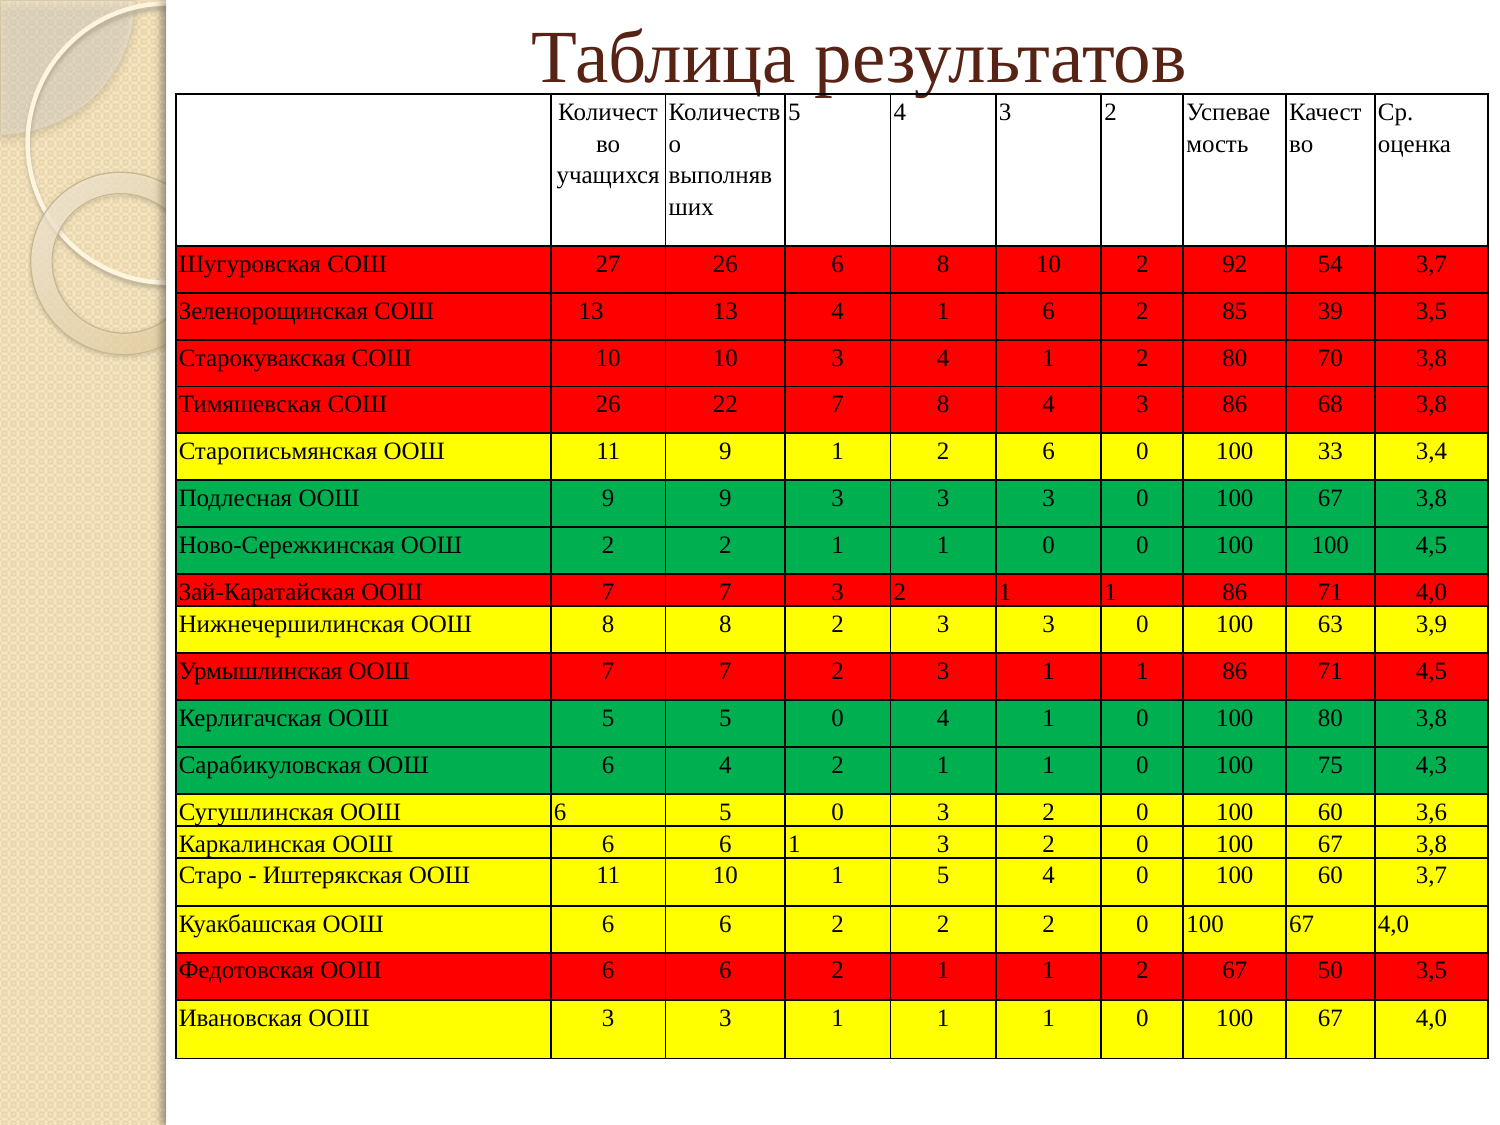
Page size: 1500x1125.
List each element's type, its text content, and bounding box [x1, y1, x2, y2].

table_cell 7 [552, 575, 665, 605]
table_cell 3,4 [1376, 434, 1487, 479]
table_cell 2 [997, 795, 1100, 825]
table_cell 1 [786, 1001, 890, 1058]
table_cell 100 [1184, 434, 1285, 479]
table_cell 3,8 [1376, 481, 1487, 526]
table_cell Зай-Каратайская ООШ [177, 575, 550, 605]
table_cell 67 [1287, 907, 1374, 952]
table_cell Урмышлинская ООШ [177, 654, 550, 699]
table_cell 6 [997, 434, 1100, 479]
table_cell 2 [1102, 247, 1182, 292]
table_cell 2 [786, 907, 890, 952]
table_cell 0 [1102, 907, 1182, 952]
table_cell 60 [1287, 859, 1374, 905]
table_cell 0 [997, 528, 1100, 573]
table_cell Зеленорощинская СОШ [177, 294, 550, 339]
table_header [177, 95, 550, 245]
table_cell 3 [786, 341, 890, 386]
table_cell 3,6 [1376, 795, 1487, 825]
table_cell 3 [891, 654, 995, 699]
table_cell 6 [997, 294, 1100, 339]
table_cell 3,5 [1376, 954, 1487, 999]
table_cell 100 [1287, 528, 1374, 573]
table_cell 50 [1287, 954, 1374, 999]
table_cell 4 [891, 341, 995, 386]
table_cell 8 [666, 607, 784, 652]
table_cell 6 [552, 954, 665, 999]
table_cell 5 [552, 701, 665, 746]
table_cell 9 [666, 481, 784, 526]
table_cell 7 [786, 387, 890, 432]
table_cell 0 [1102, 701, 1182, 746]
table_cell 2 [891, 434, 995, 479]
table_cell 100 [1184, 827, 1285, 857]
table_cell Шугуровская СОШ [177, 247, 550, 292]
table_cell 4 [997, 859, 1100, 905]
table_cell 2 [1102, 341, 1182, 386]
table_cell 6 [666, 954, 784, 999]
table_cell 1 [786, 528, 890, 573]
table_cell 11 [552, 859, 665, 905]
table_cell 1 [1102, 654, 1182, 699]
table_cell 3 [891, 795, 995, 825]
table_cell 3,7 [1376, 859, 1487, 905]
table_cell 0 [786, 701, 890, 746]
table_cell 100 [1184, 859, 1285, 905]
table_cell 4,0 [1376, 1001, 1487, 1058]
table_cell 80 [1184, 341, 1285, 386]
table_cell 1 [891, 1001, 995, 1058]
table_cell 92 [1184, 247, 1285, 292]
table_cell 2 [786, 954, 890, 999]
table_cell 67 [1287, 481, 1374, 526]
table_header Количество учащихся [552, 95, 665, 245]
table_cell 86 [1184, 387, 1285, 432]
table_cell 13 [552, 294, 665, 339]
table_cell 22 [666, 387, 784, 432]
table_cell 1 [891, 748, 995, 793]
table_header Количество выполнявших [666, 95, 784, 245]
table_cell 1 [997, 575, 1100, 605]
table_cell 75 [1287, 748, 1374, 793]
table_cell Старо - Иштерякская ООШ [177, 859, 550, 905]
table_cell 1 [786, 434, 890, 479]
table_cell 7 [552, 654, 665, 699]
table_cell 67 [1287, 827, 1374, 857]
table_cell 80 [1287, 701, 1374, 746]
table_header Успеваемость [1184, 95, 1285, 245]
table_cell 4,5 [1376, 528, 1487, 573]
table_cell 6 [552, 907, 665, 952]
table_cell 0 [1102, 859, 1182, 905]
table_cell 3 [786, 575, 890, 605]
table_cell 3 [552, 1001, 665, 1058]
table_cell 60 [1287, 795, 1374, 825]
table_cell 9 [552, 481, 665, 526]
table_cell 67 [1287, 1001, 1374, 1058]
table_cell 3,5 [1376, 294, 1487, 339]
title Таблица результатов [235, 0, 1466, 93]
table_cell Куакбашская ООШ [177, 907, 550, 952]
table_cell 68 [1287, 387, 1374, 432]
table_cell 2 [786, 607, 890, 652]
table_cell 0 [1102, 607, 1182, 652]
table_cell 2 [891, 907, 995, 952]
table_cell 100 [1184, 528, 1285, 573]
table_cell 2 [1102, 954, 1182, 999]
table_cell 5 [666, 795, 784, 825]
table_cell Керлигачская ООШ [177, 701, 550, 746]
table_cell Сугушлинская ООШ [177, 795, 550, 825]
table_cell 100 [1184, 607, 1285, 652]
table_cell 7 [666, 654, 784, 699]
table_cell 100 [1184, 748, 1285, 793]
table_cell 67 [1184, 954, 1285, 999]
table_cell 1 [891, 528, 995, 573]
table_cell 0 [1102, 827, 1182, 857]
table_cell 11 [552, 434, 665, 479]
table_cell 63 [1287, 607, 1374, 652]
table_cell 3,8 [1376, 341, 1487, 386]
table_cell Подлесная ООШ [177, 481, 550, 526]
table_cell 2 [552, 528, 665, 573]
table_cell 2 [786, 654, 890, 699]
table_cell 5 [666, 701, 784, 746]
table_cell 100 [1184, 481, 1285, 526]
table_cell Ново-Сережкинская ООШ [177, 528, 550, 573]
table_header 2 [1102, 95, 1182, 245]
table_cell 3,8 [1376, 827, 1487, 857]
table_cell 13 [666, 294, 784, 339]
table_cell 100 [1184, 795, 1285, 825]
table_cell 0 [1102, 528, 1182, 573]
table_cell 0 [1102, 748, 1182, 793]
table_cell 100 [1184, 907, 1285, 952]
table_cell 1 [997, 341, 1100, 386]
table_cell 8 [552, 607, 665, 652]
table_cell 6 [786, 247, 890, 292]
table_cell 6 [666, 827, 784, 857]
table_cell 5 [891, 859, 995, 905]
table_cell 8 [891, 387, 995, 432]
table_cell 10 [666, 341, 784, 386]
table_cell 1 [891, 294, 995, 339]
table_cell 4 [891, 701, 995, 746]
table_cell 33 [1287, 434, 1374, 479]
table_cell 2 [786, 748, 890, 793]
table_cell 27 [552, 247, 665, 292]
table_cell 4 [997, 387, 1100, 432]
table_cell 86 [1184, 575, 1285, 605]
table_cell 3 [1102, 387, 1182, 432]
table_cell 3 [891, 481, 995, 526]
table_cell 26 [666, 247, 784, 292]
table_cell Старописьмянская ООШ [177, 434, 550, 479]
table_cell Старокувакская СОШ [177, 341, 550, 386]
table_cell 4 [666, 748, 784, 793]
table_cell 71 [1287, 654, 1374, 699]
table_cell 10 [997, 247, 1100, 292]
table_cell 0 [1102, 1001, 1182, 1058]
table_cell 9 [666, 434, 784, 479]
table_cell 3,8 [1376, 701, 1487, 746]
table_cell 3 [997, 607, 1100, 652]
table_cell 86 [1184, 654, 1285, 699]
table_cell 1 [997, 748, 1100, 793]
table_cell 3 [666, 1001, 784, 1058]
table_cell 2 [997, 907, 1100, 952]
table_cell 3,8 [1376, 387, 1487, 432]
table_cell 70 [1287, 341, 1374, 386]
table_cell 2 [1102, 294, 1182, 339]
table_cell 0 [786, 795, 890, 825]
table_cell 1 [997, 701, 1100, 746]
table_cell 4,0 [1376, 907, 1487, 952]
table_cell 85 [1184, 294, 1285, 339]
table_cell Тимяшевская СОШ [177, 387, 550, 432]
table_cell 3 [997, 481, 1100, 526]
table_cell 4,5 [1376, 654, 1487, 699]
table_cell 1 [786, 859, 890, 905]
table_cell 71 [1287, 575, 1374, 605]
table_cell 1 [1102, 575, 1182, 605]
table_cell 3,9 [1376, 607, 1487, 652]
table_cell 100 [1184, 701, 1285, 746]
table_cell 1 [997, 1001, 1100, 1058]
table_cell Каркалинская ООШ [177, 827, 550, 857]
table_cell 2 [891, 575, 995, 605]
table_cell 4,3 [1376, 748, 1487, 793]
table_cell 2 [666, 528, 784, 573]
table_cell 1 [891, 954, 995, 999]
table_cell 8 [891, 247, 995, 292]
table_cell 1 [997, 954, 1100, 999]
table_cell Федотовская ООШ [177, 954, 550, 999]
table_header 3 [997, 95, 1100, 245]
table_header 5 [786, 95, 890, 245]
table_cell 4 [786, 294, 890, 339]
table_cell 1 [997, 654, 1100, 699]
table_header Ср. оценка [1376, 95, 1487, 245]
table_cell 26 [552, 387, 665, 432]
table_header Качество [1287, 95, 1374, 245]
table_cell 7 [666, 575, 784, 605]
table_cell 1 [786, 827, 890, 857]
table_cell Сарабикуловская ООШ [177, 748, 550, 793]
table_cell 3 [891, 827, 995, 857]
table_cell 3 [891, 607, 995, 652]
table_cell 2 [997, 827, 1100, 857]
table_cell 0 [1102, 795, 1182, 825]
table_cell 4,0 [1376, 575, 1487, 605]
table_header 4 [891, 95, 995, 245]
table_cell Ивановская ООШ [177, 1001, 550, 1058]
table_cell 6 [552, 748, 665, 793]
table_cell 39 [1287, 294, 1374, 339]
table_cell 6 [552, 827, 665, 857]
table_cell 3 [786, 481, 890, 526]
table_cell 6 [552, 795, 665, 825]
table_cell 0 [1102, 434, 1182, 479]
table_cell 3,7 [1376, 247, 1487, 292]
table_cell 54 [1287, 247, 1374, 292]
table_cell 6 [666, 907, 784, 952]
table_cell 100 [1184, 1001, 1285, 1058]
table_cell Нижнечершилинская ООШ [177, 607, 550, 652]
table_cell 10 [552, 341, 665, 386]
table_cell 10 [666, 859, 784, 905]
table_cell 0 [1102, 481, 1182, 526]
